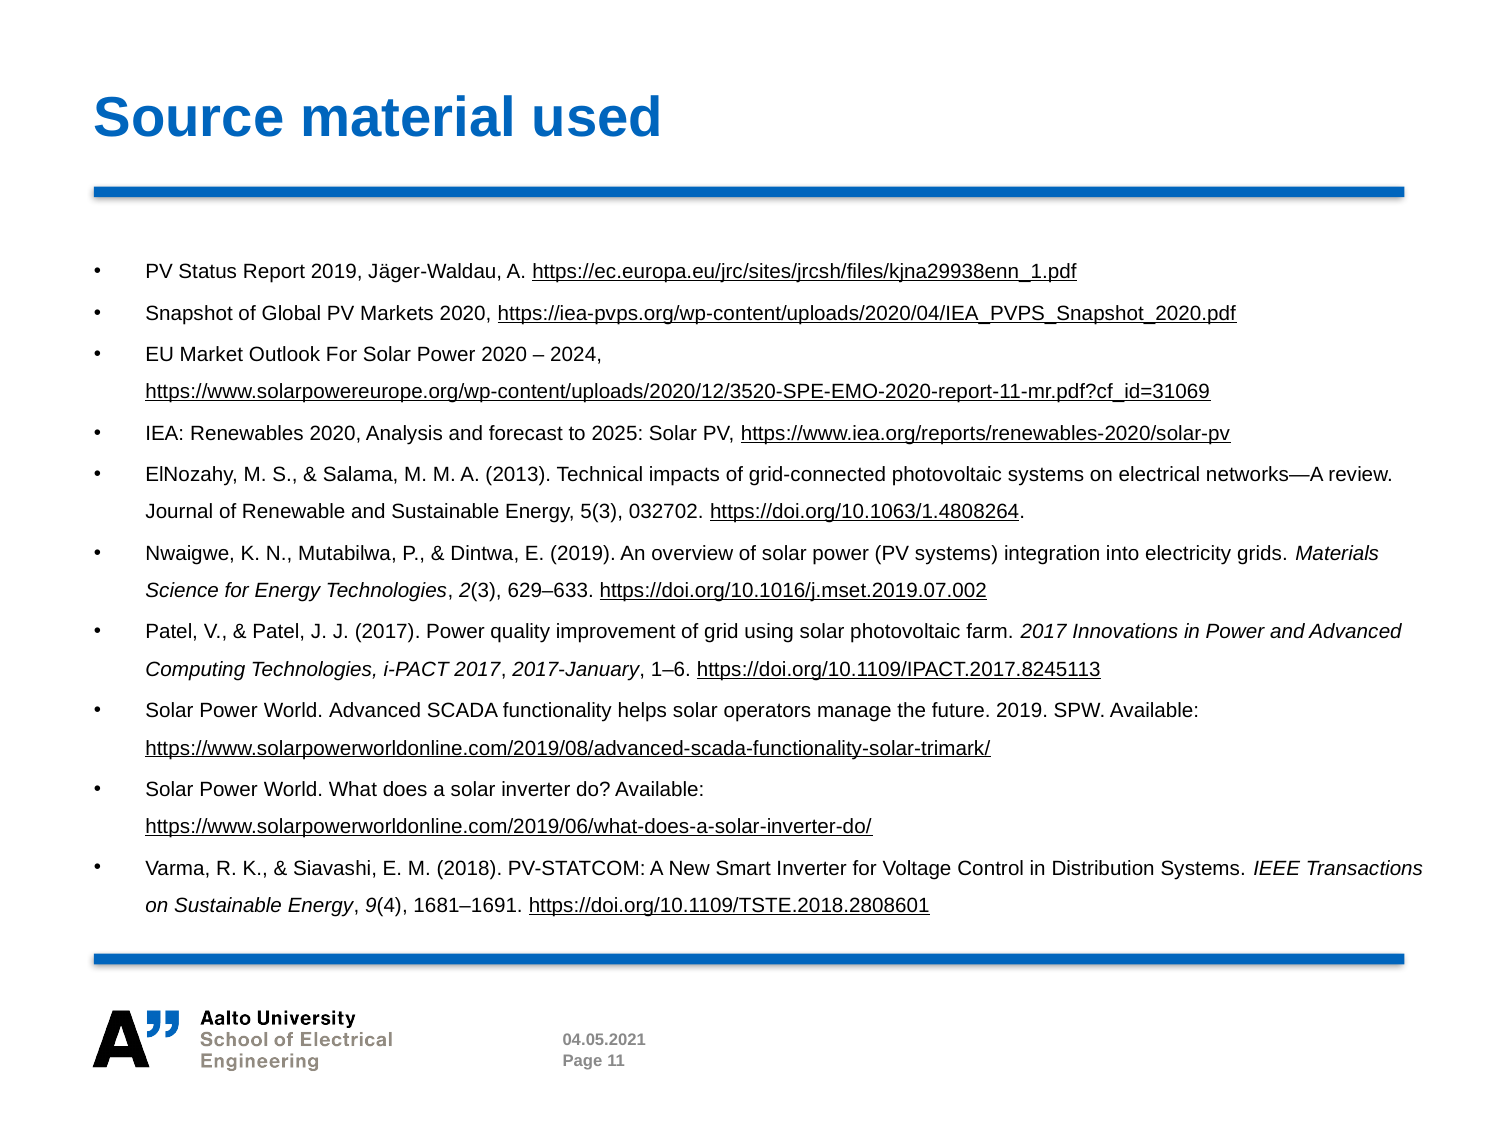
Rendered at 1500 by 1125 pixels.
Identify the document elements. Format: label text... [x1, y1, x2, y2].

picture [35, 953, 449, 1125]
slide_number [562, 1029, 816, 1050]
slide_number Page 11 [562, 1050, 816, 1071]
title Source material used [93, 80, 1369, 228]
list PV Status Report 2019, Jäger-Waldau, A. https://ec.europa.eu/jrc/sites/jrcsh/files/kjna29938enn_1.pdf Snapshot of Global PV Markets 2020, https://iea-pvps.org/wp-content/uploads/2020/04/IEA_PVPS_Snapshot_2020.pdf EU Market Outlook For Solar Power 2020 – 2024, https://www.solarpowereurope.org/wp-content/uploads/2020/12/3520-SPE-EMO-2020-report-11-mr.pdf?cf_id=31069 IEA: Renewables 2020, Analysis and forecast to 2025: Solar PV, https://www.iea.org/reports/renewables-2020/solar-pv ElNozahy, M. S., & Salama, M. M. A. (2013). Technical impacts of grid-connected photovoltaic systems on electrical networks—A review. Journal of Renewable and Sustainable Energy, 5(3), 032702. https://doi.org/10.1063/1.4808264. Nwaigwe, K. N., Mutabilwa, P., & Dintwa, E. (2019). An overview of solar power (PV systems) integration into electricity grids. Materials Science for Energy Technologies, 2(3), 629–633. https://doi.org/10.1016/j.mset.2019.07.002 Patel, V., & Patel, J. J. (2017). Power quality improvement of grid using solar photovoltaic farm. 2017 Innovations in Power and Advanced Computing Technologies, i-PACT 2017, 2017-January, 1–6. https://doi.org/10.1109/IPACT.2017.8245113 Solar Power World. Advanced SCADA functionality helps solar operators manage the future. 2019. SPW. Available: https://www.solarpowerworldonline.com/2019/08/advanced-scada-functionality-solar-trimark/ Solar Power World. What does a solar inverter do? Available: https://www.solarpowerworldonline.com/2019/06/what-does-a-solar-inverter-do/ Varma, R. K., & Siavashi, E. M. (2018). PV-STATCOM: A New Smart Inverter for Voltage Control in Distribution Systems. IEEE Transactions on Sustainable Energy, 9(4), 1681–1691. https://doi.org/10.1109/TSTE.2018.2808601 [93, 245, 1429, 925]
